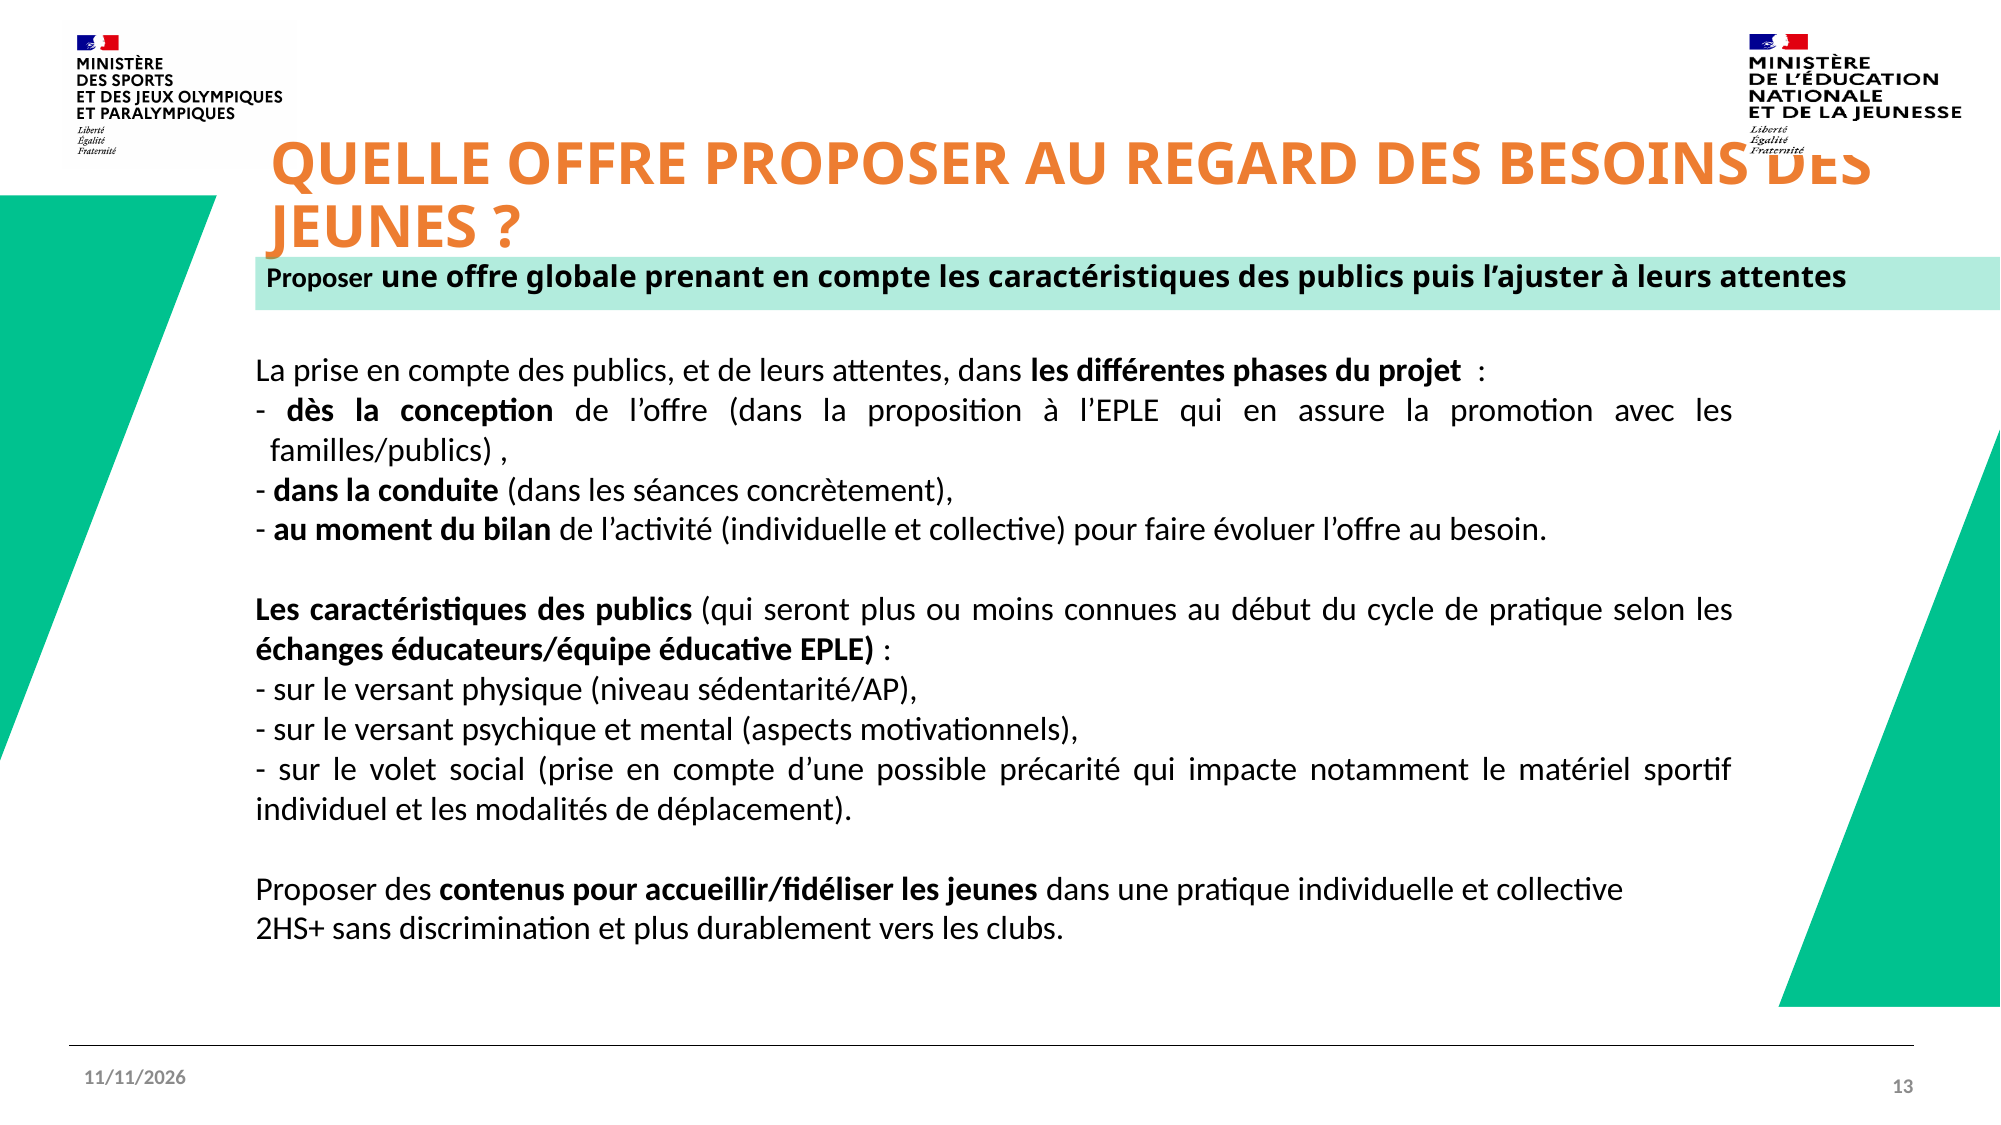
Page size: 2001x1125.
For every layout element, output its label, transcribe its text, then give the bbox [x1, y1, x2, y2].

picture [62, 20, 297, 169]
text_box La prise en compte des publics, et de leurs attentes, dans les différentes phases du projet : - dès la conception de l’offre (dans la proposition à l’EPLE qui en assure la promotion avec les familles/publics) , - dans la conduite (dans les séances concrètement), - au moment du bilan de l’activité (individuelle et collective) pour faire évoluer l’offre au besoin. Les caractéristiques des publics (qui seront plus ou moins connues au début du cycle de pratique selon les échanges éducateurs/équipe éducative EPLE) : - sur le versant physique (niveau sédentarité/AP), - sur le versant psychique et mental (aspects motivationnels), - sur le volet social (prise en compte d’une possible précarité qui impacte notamment le matériel sportif individuel et les modalités de déplacement). Proposer des contenus pour accueillir/fidéliser les jeunes dans une pratique individuelle et collective 2HS+ sans discrimination et plus durablement vers les clubs. [240, 340, 1750, 955]
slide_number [69, 1046, 519, 1107]
slide_number 13 [1618, 1046, 1914, 1125]
title Quelle OFFRE PROPOSER au regard dES BESOINS DES JEUNES ? [255, 122, 1963, 256]
text_box Proposer une offre globale prenant en compte les caractéristiques des publics puis l’ajuster à leurs attentes [255, 256, 2000, 311]
picture [1749, 34, 1963, 155]
